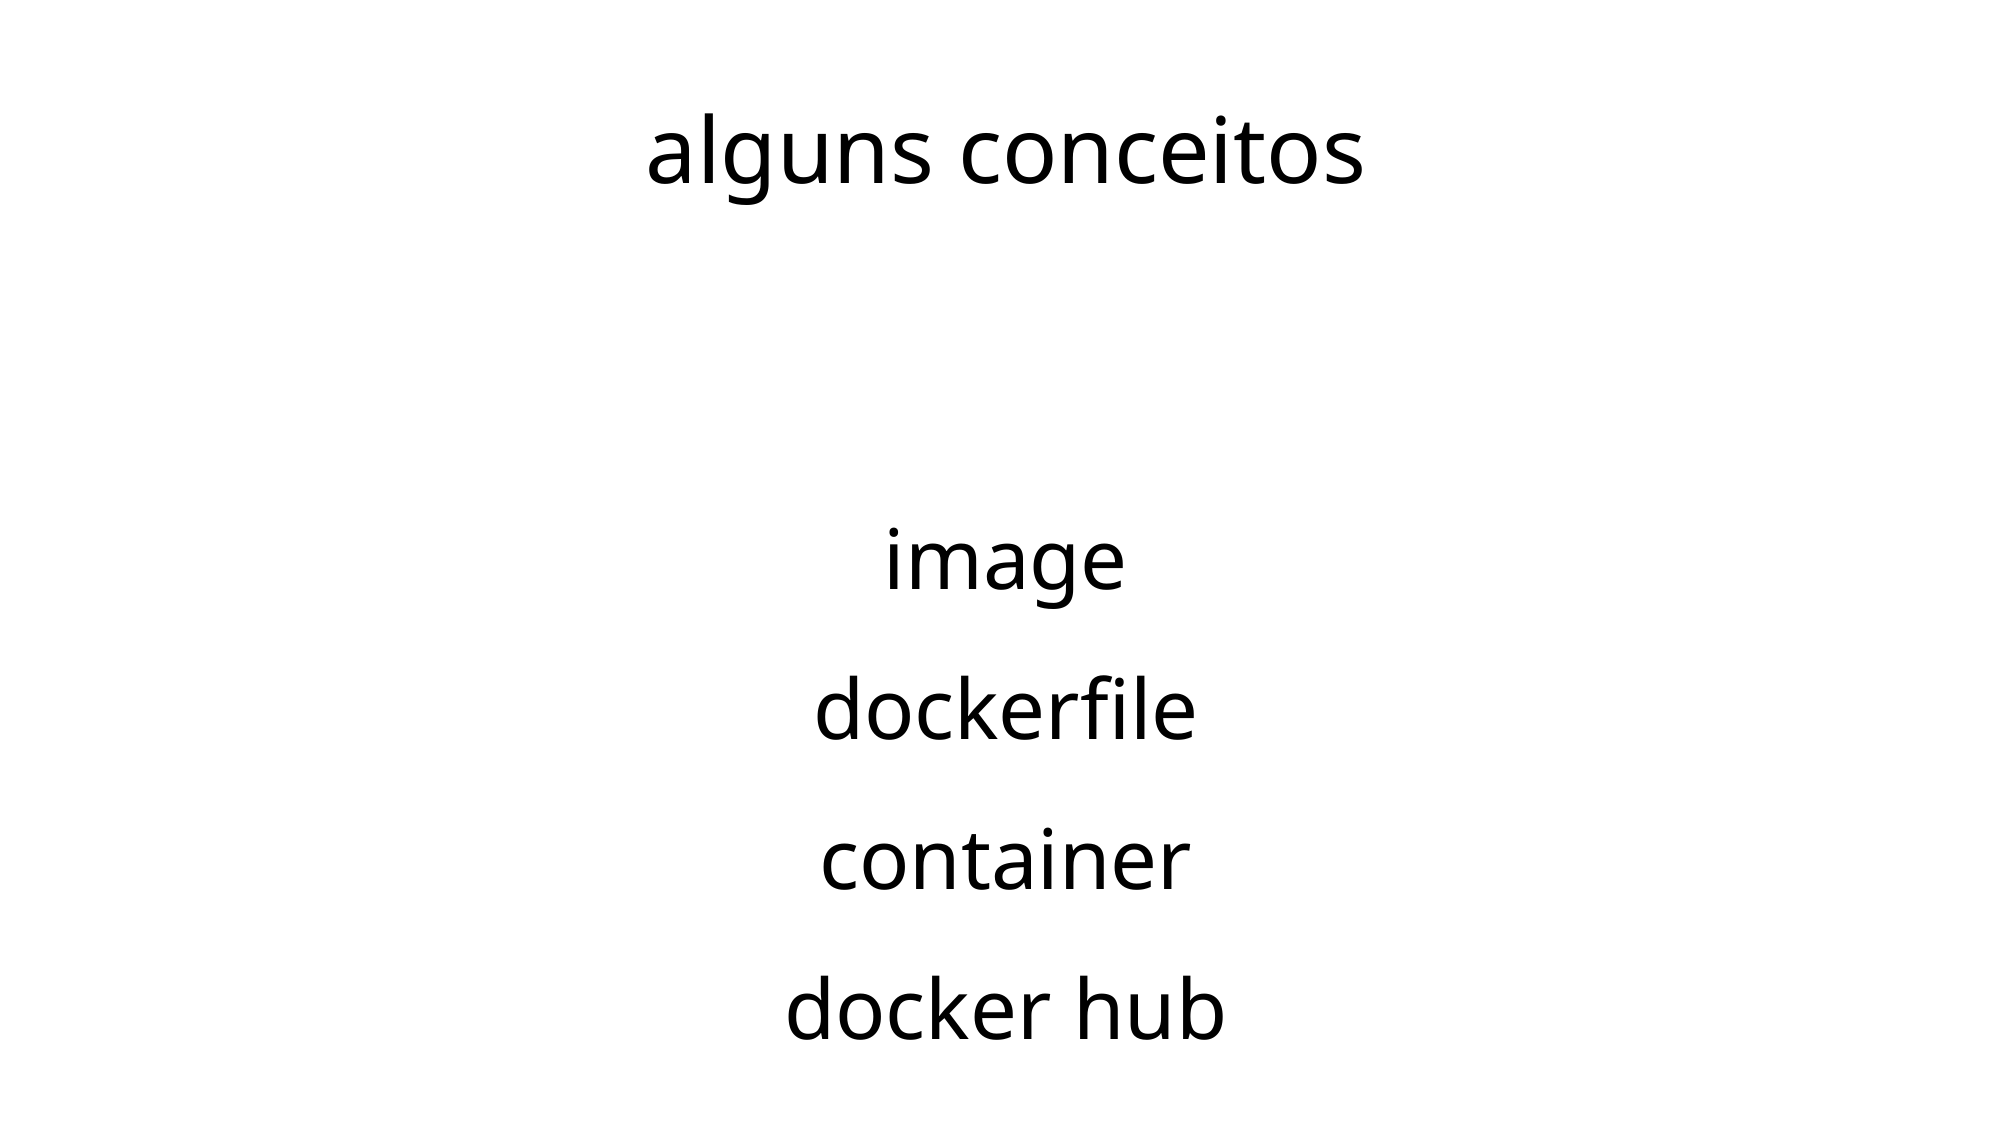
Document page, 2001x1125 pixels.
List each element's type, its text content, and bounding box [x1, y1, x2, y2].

title alguns conceitos [143, 45, 1869, 263]
text_box image dockerfile container docker hub [584, 410, 1429, 1102]
